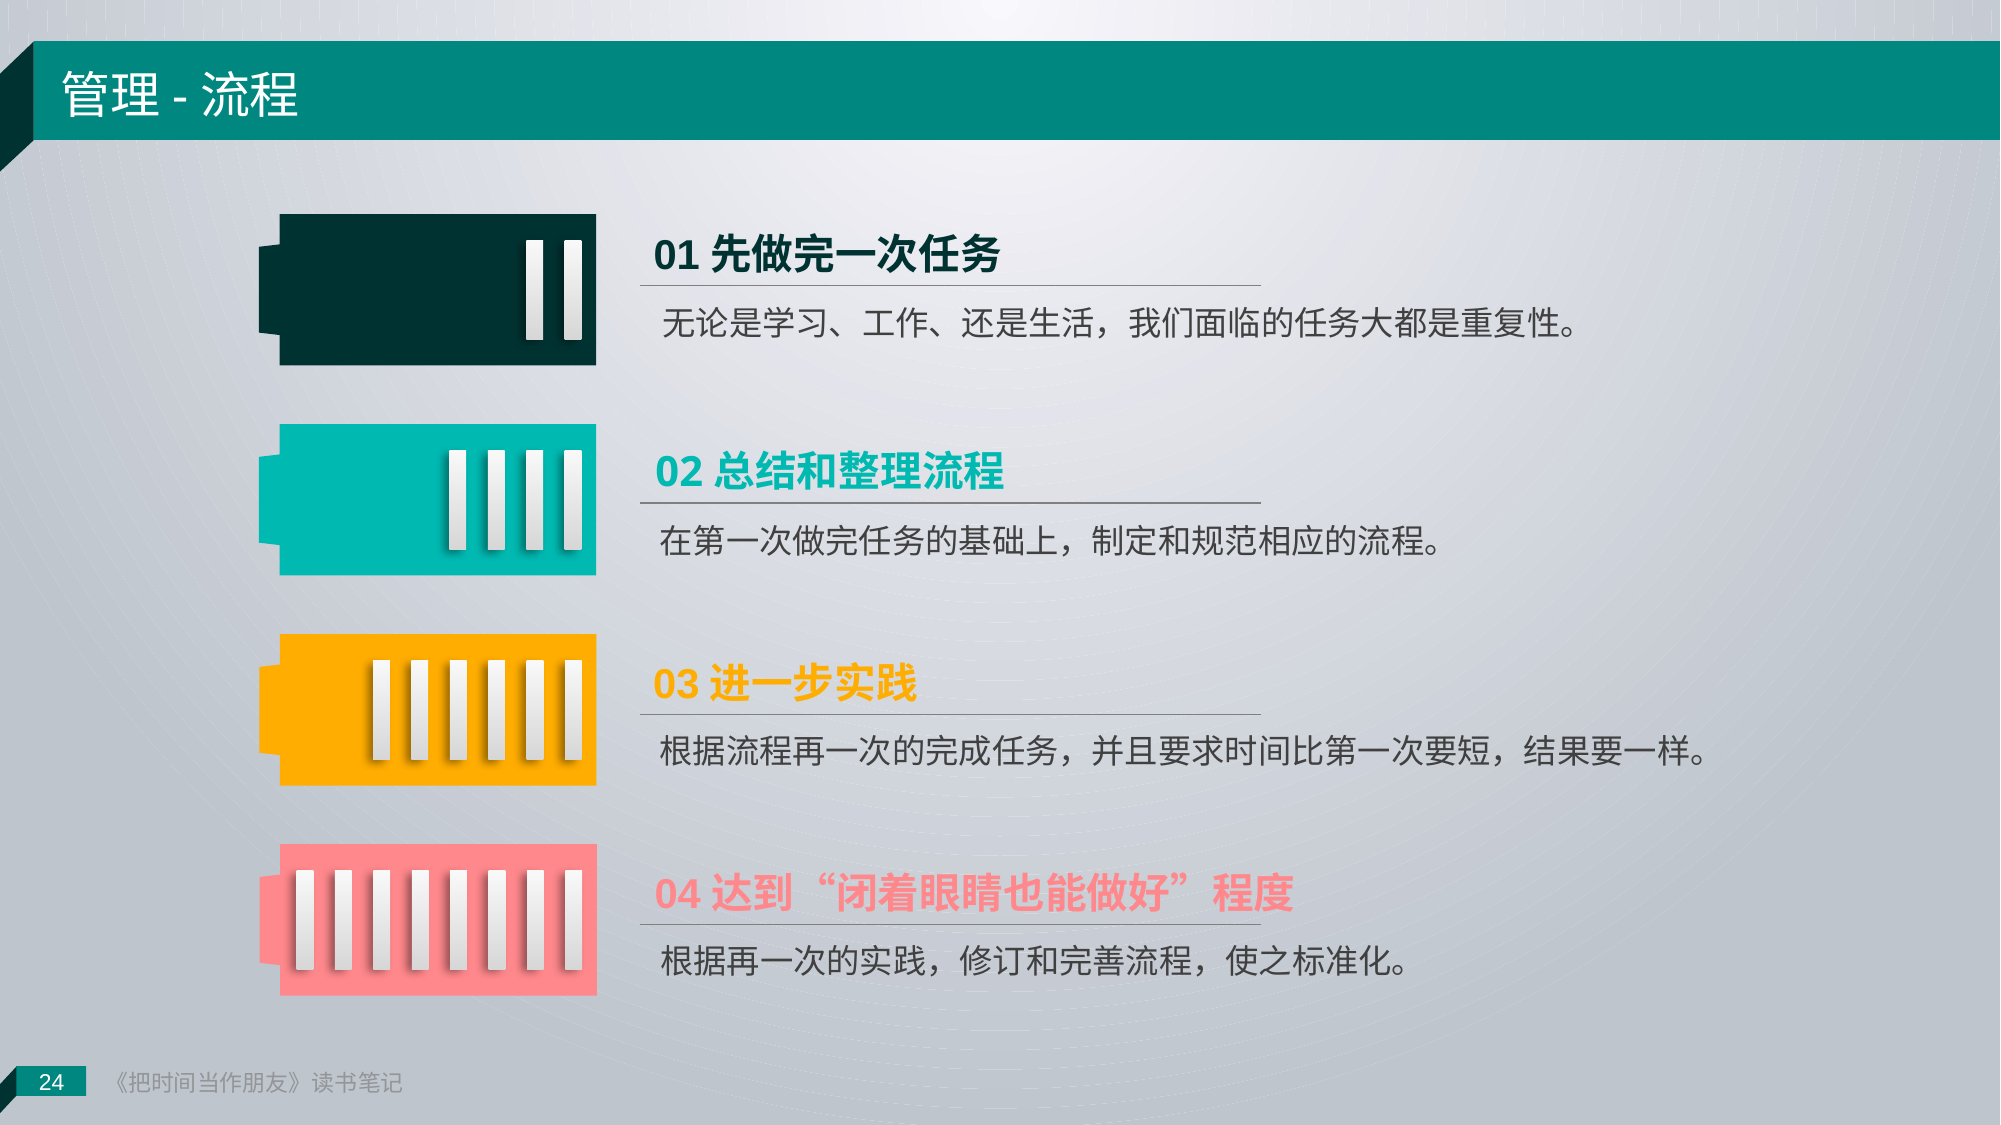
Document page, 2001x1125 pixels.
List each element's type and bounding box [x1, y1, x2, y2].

text_box [0, 41, 2000, 1117]
